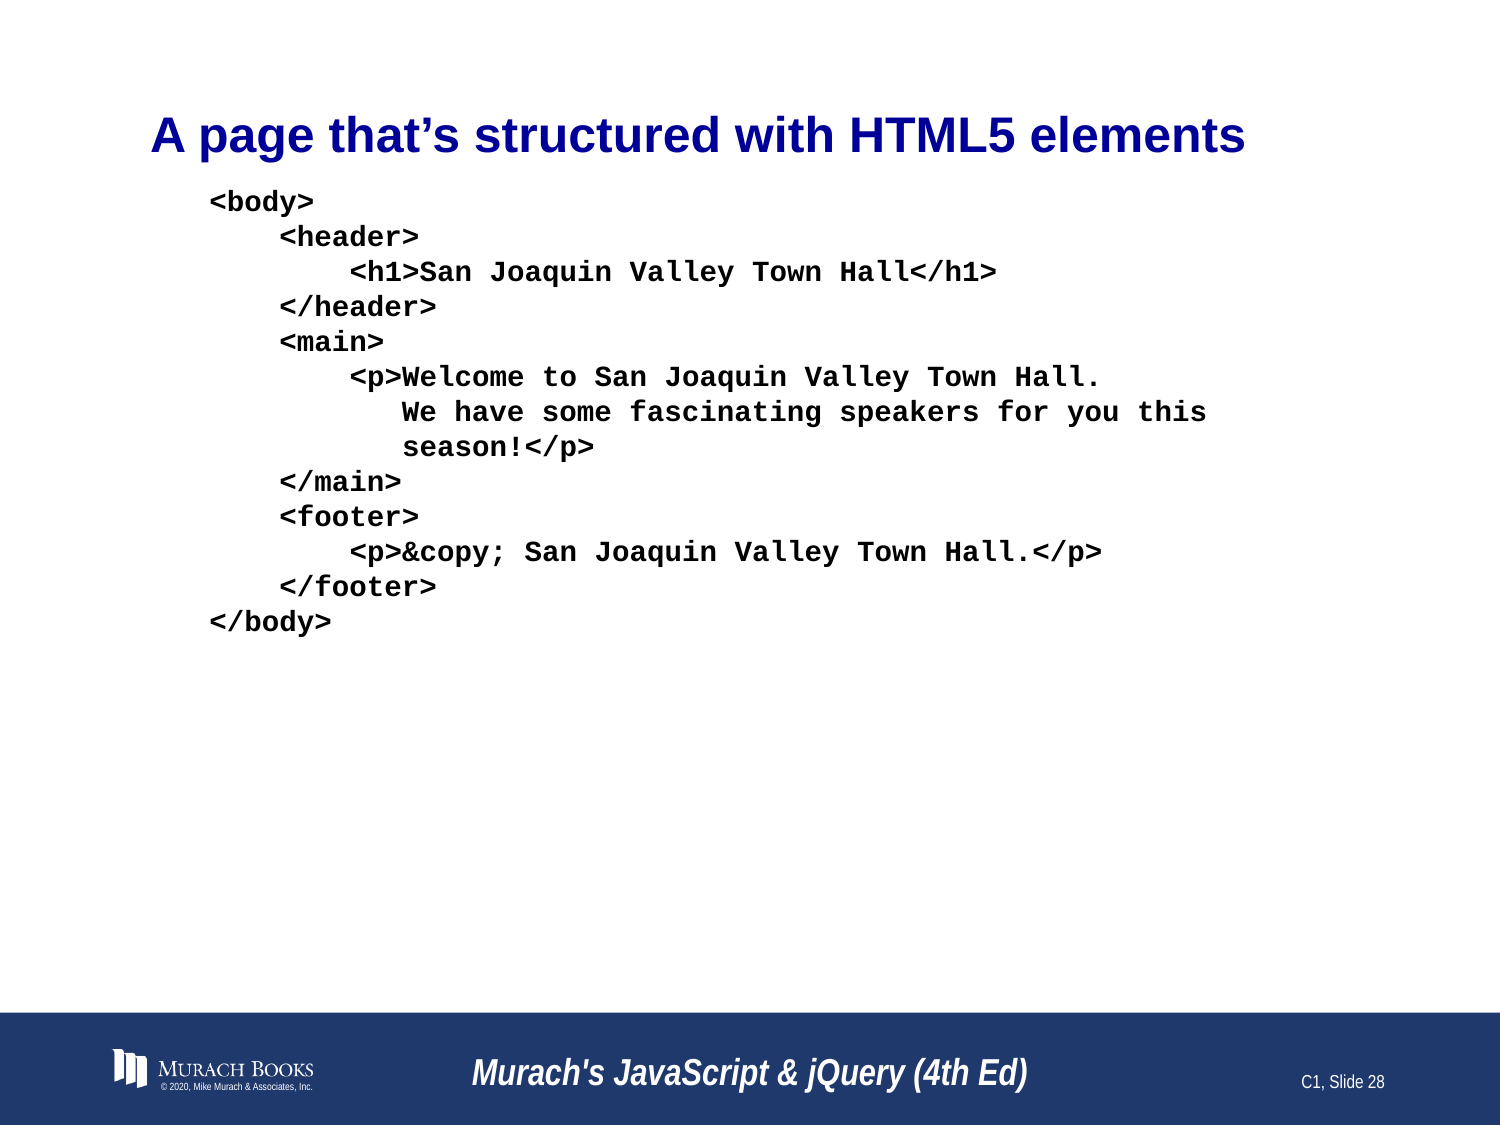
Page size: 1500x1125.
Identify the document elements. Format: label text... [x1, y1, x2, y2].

footer © 2020, Mike Murach & Associates, Inc. [12, 1025, 463, 1100]
list <body> <header> <h1>San Joaquin Valley Town Hall</h1> </header> <main> <p>Welcome to San Joaquin Valley Town Hall. We have some fascinating speakers for you this season!</p> </main> <footer> <p>&copy; San Joaquin Valley Town Hall.</p> </footer> </body> [137, 174, 1350, 975]
slide_number Murach's JavaScript & jQuery (4th Ed) [463, 1025, 1050, 1100]
slide_number C1, Slide 28 [1087, 1025, 1400, 1100]
title A page that’s structured with HTML5 elements [150, 102, 1350, 164]
